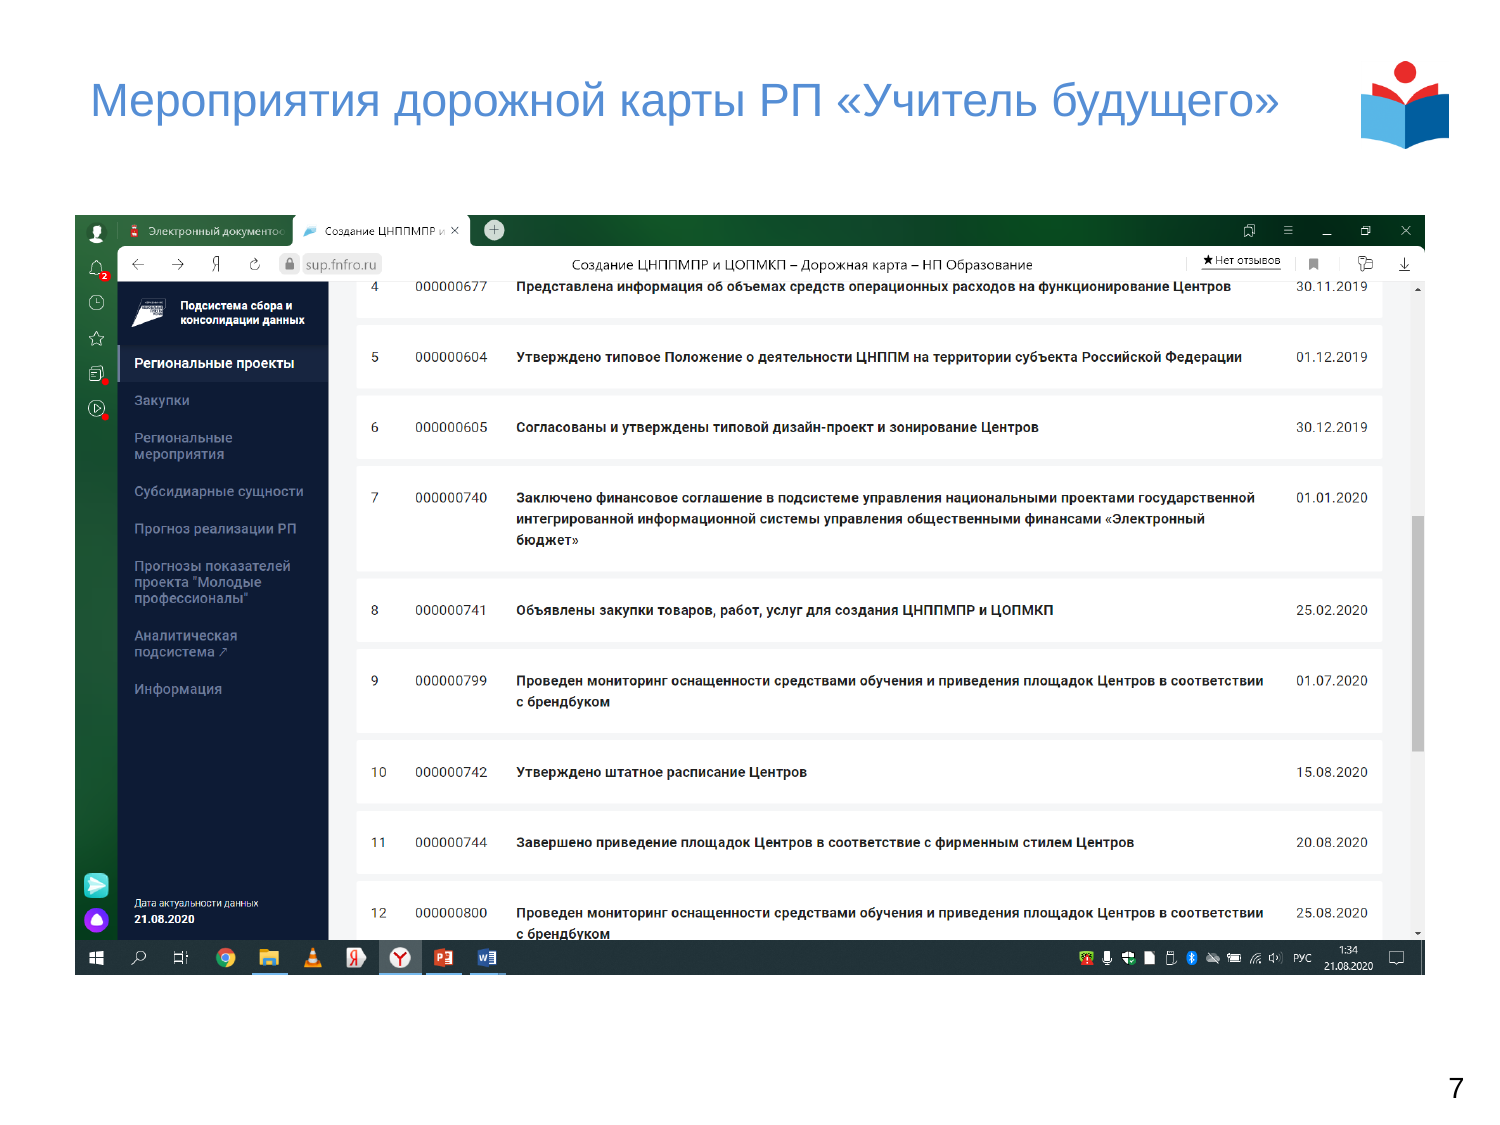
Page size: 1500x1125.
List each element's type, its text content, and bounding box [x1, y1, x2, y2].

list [74, 214, 1426, 975]
picture [1361, 61, 1449, 149]
title Мероприятия дорожной карты РП «Учитель будущего» [75, 45, 1327, 152]
